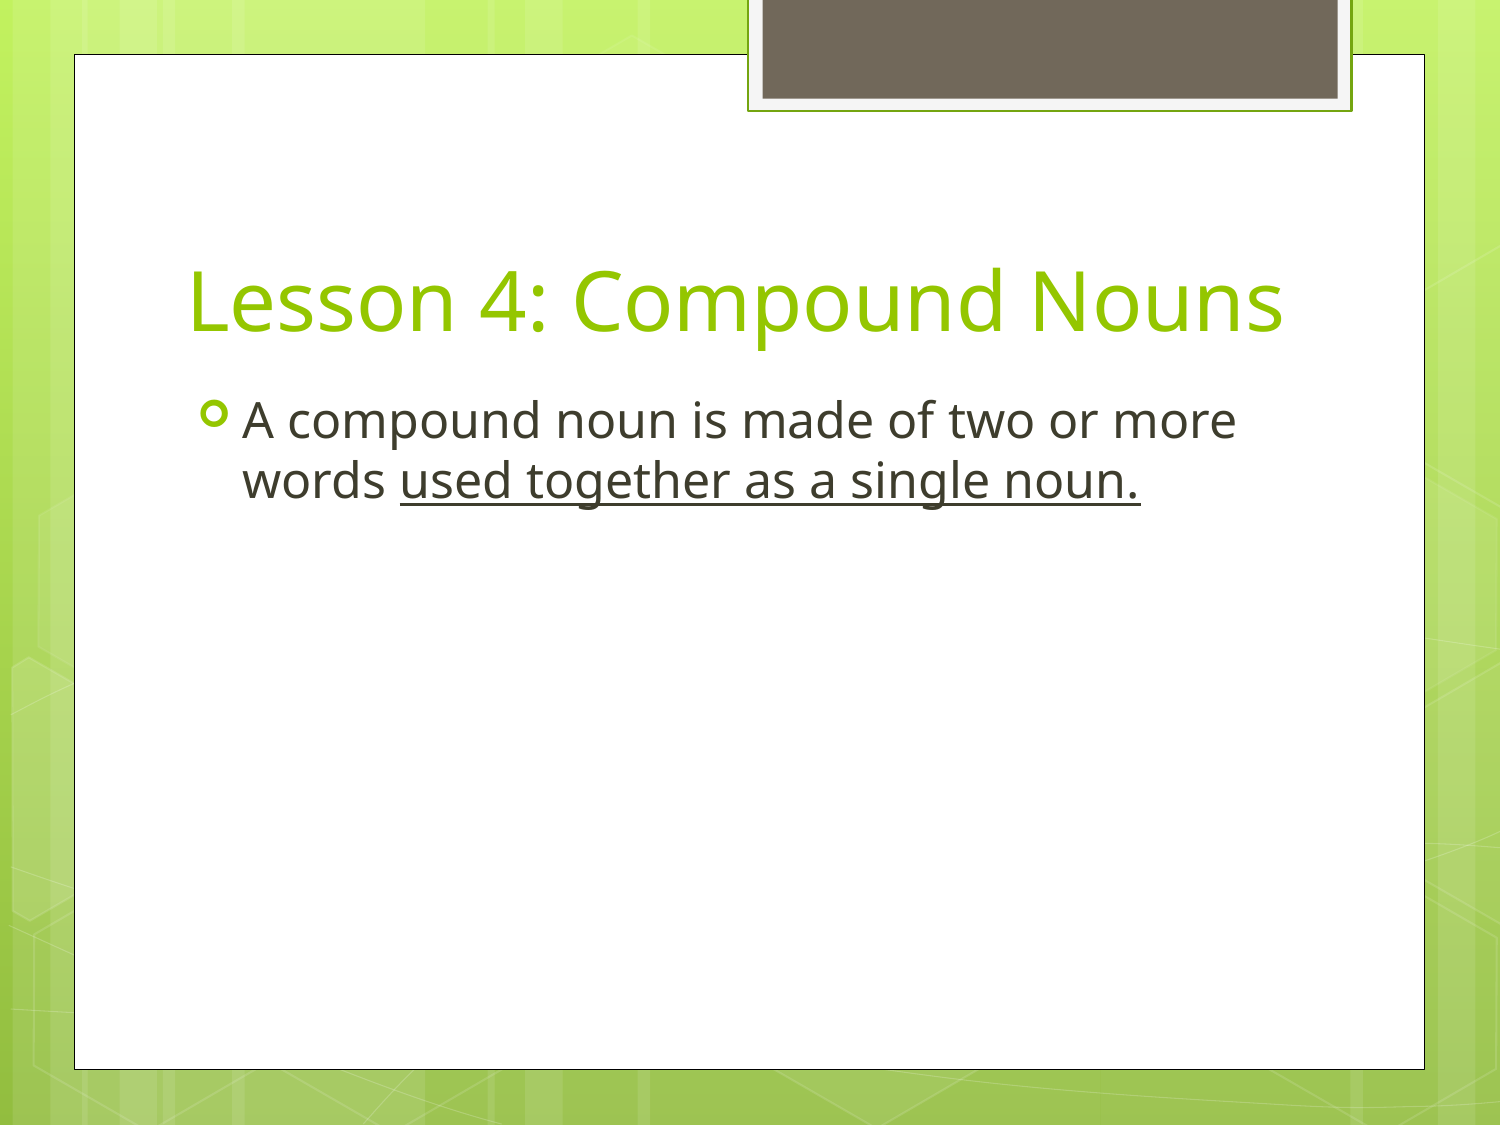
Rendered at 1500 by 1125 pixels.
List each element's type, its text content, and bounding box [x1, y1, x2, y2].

title Lesson 4: Compound Nouns [171, 168, 1324, 357]
list A compound noun is made of two or more words used together as a single noun. [171, 381, 1283, 957]
